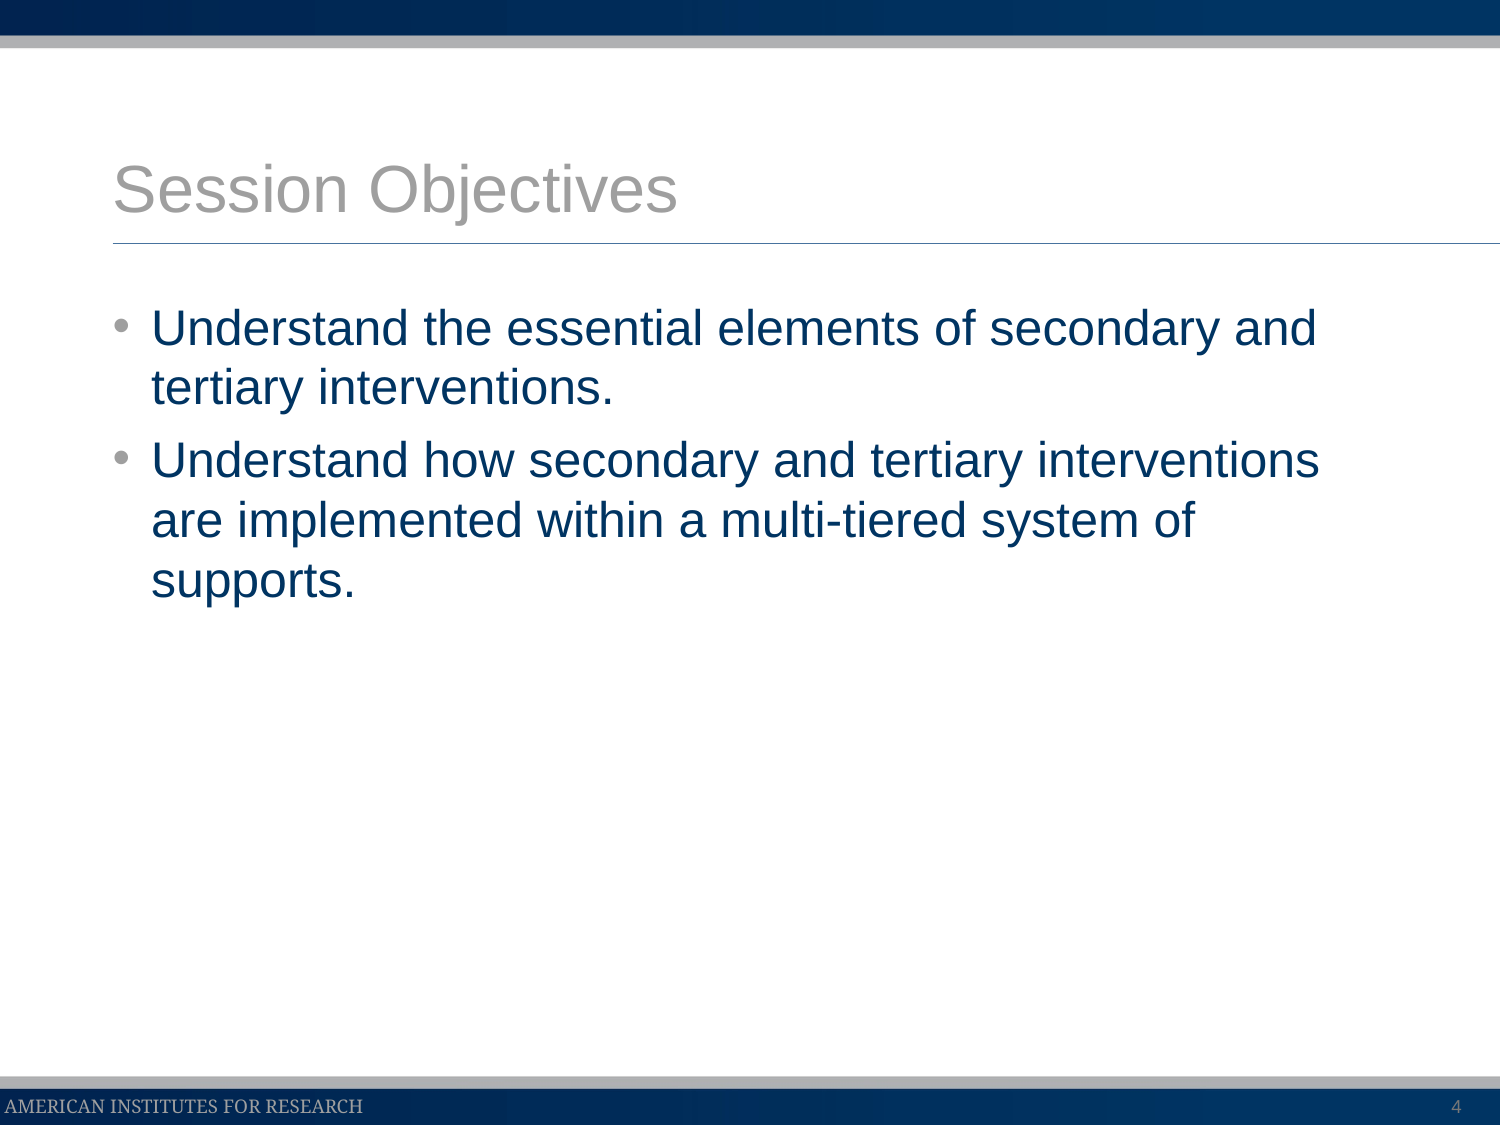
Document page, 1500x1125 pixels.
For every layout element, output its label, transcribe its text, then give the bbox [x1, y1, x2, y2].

slide_number 4 [1438, 1095, 1462, 1118]
list Understand the essential elements of secondary and tertiary interventions. Understand how secondary and tertiary interventions are implemented within a multi-tiered system of supports. [112, 294, 1392, 1040]
picture [0, 0, 1500, 1125]
title Session Objectives [112, 144, 1463, 226]
